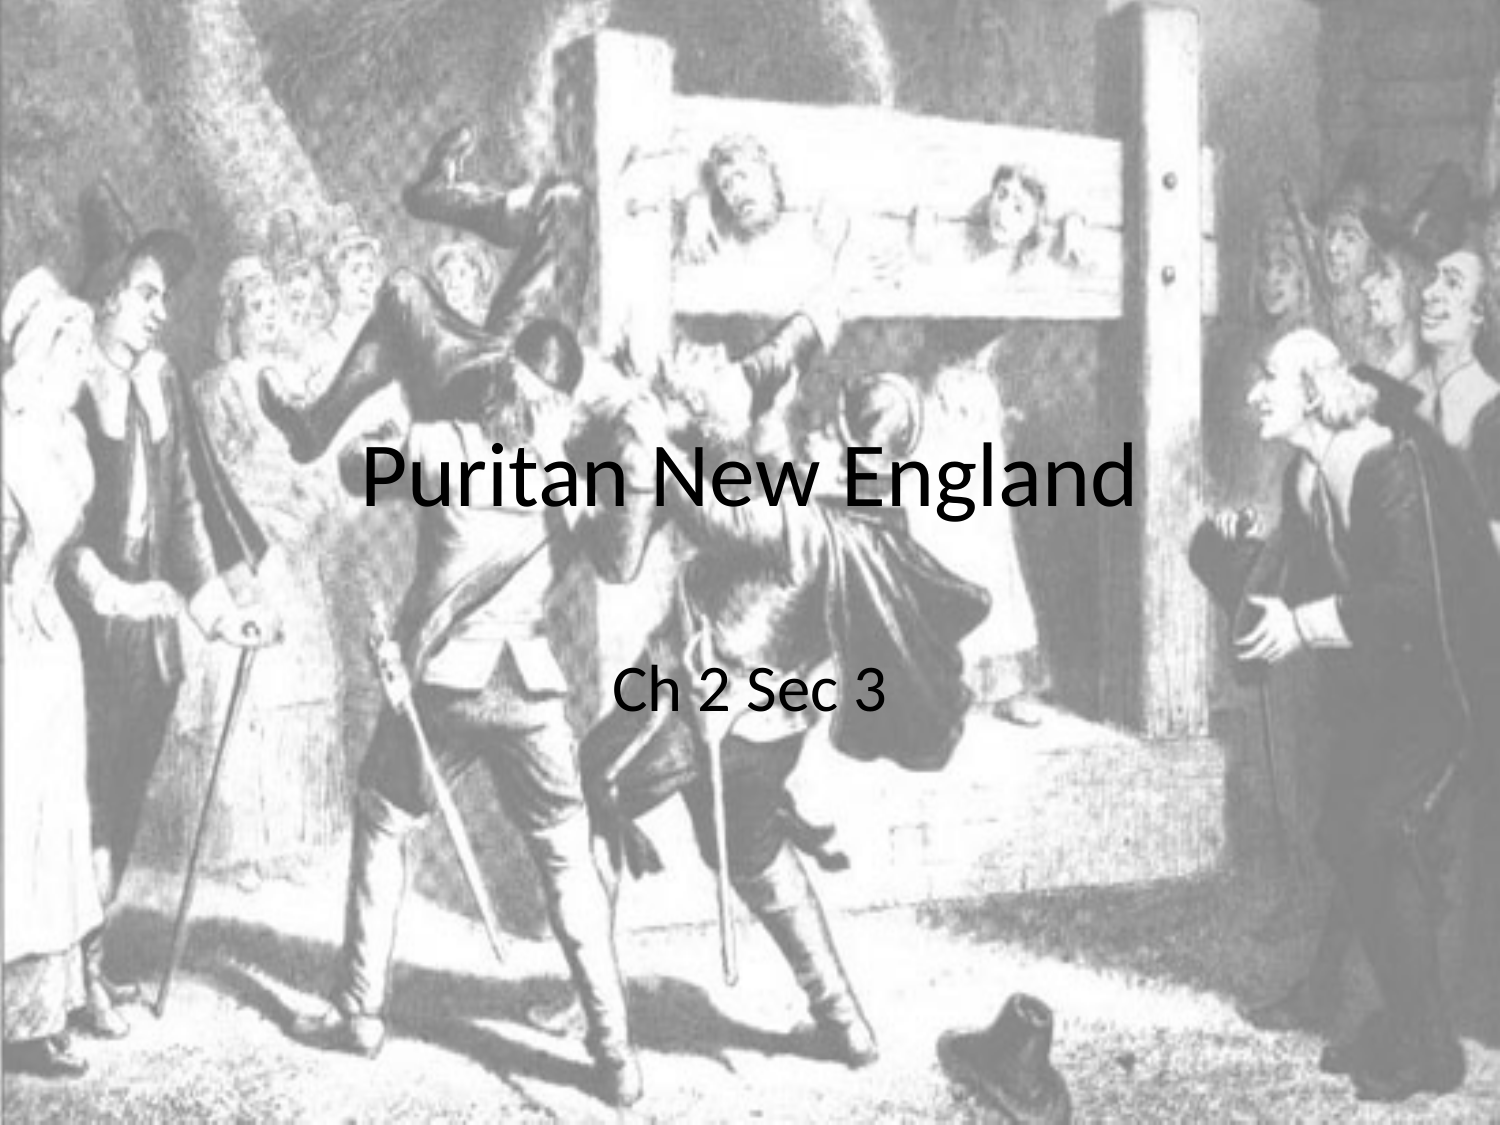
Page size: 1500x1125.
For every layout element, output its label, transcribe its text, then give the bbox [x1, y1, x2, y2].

subtitle Ch 2 Sec 3 [225, 637, 1275, 925]
title Puritan New England [112, 349, 1388, 591]
